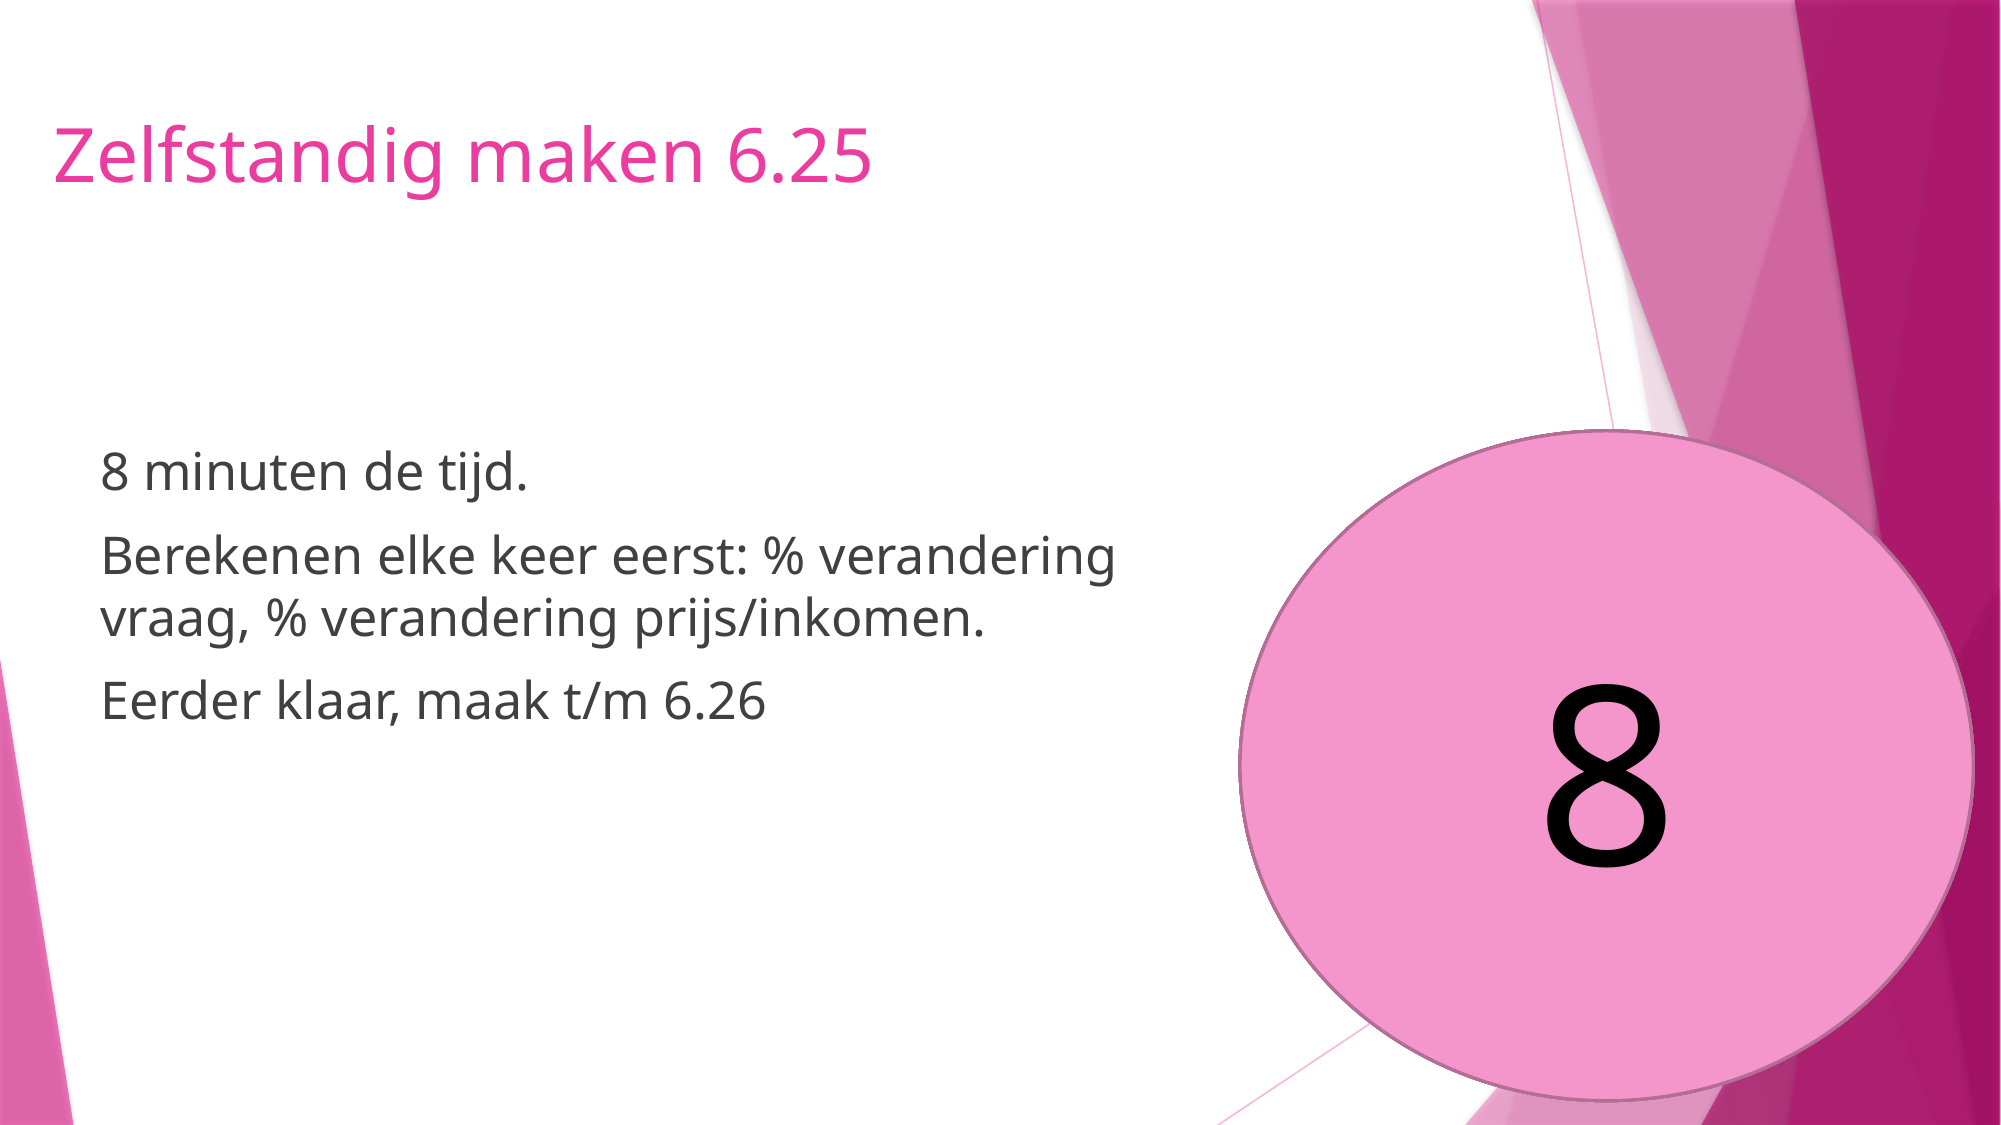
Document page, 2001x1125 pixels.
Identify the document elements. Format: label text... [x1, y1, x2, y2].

list 8 minuten de tijd. Berekenen elke keer eerst: % verandering vraag, % verandering prijs/inkomen. Eerder klaar, maak t/m 6.26 [85, 348, 1169, 1078]
text_box 8 [1238, 429, 1975, 1103]
title Zelfstandig maken 6.25 [38, 99, 1614, 317]
